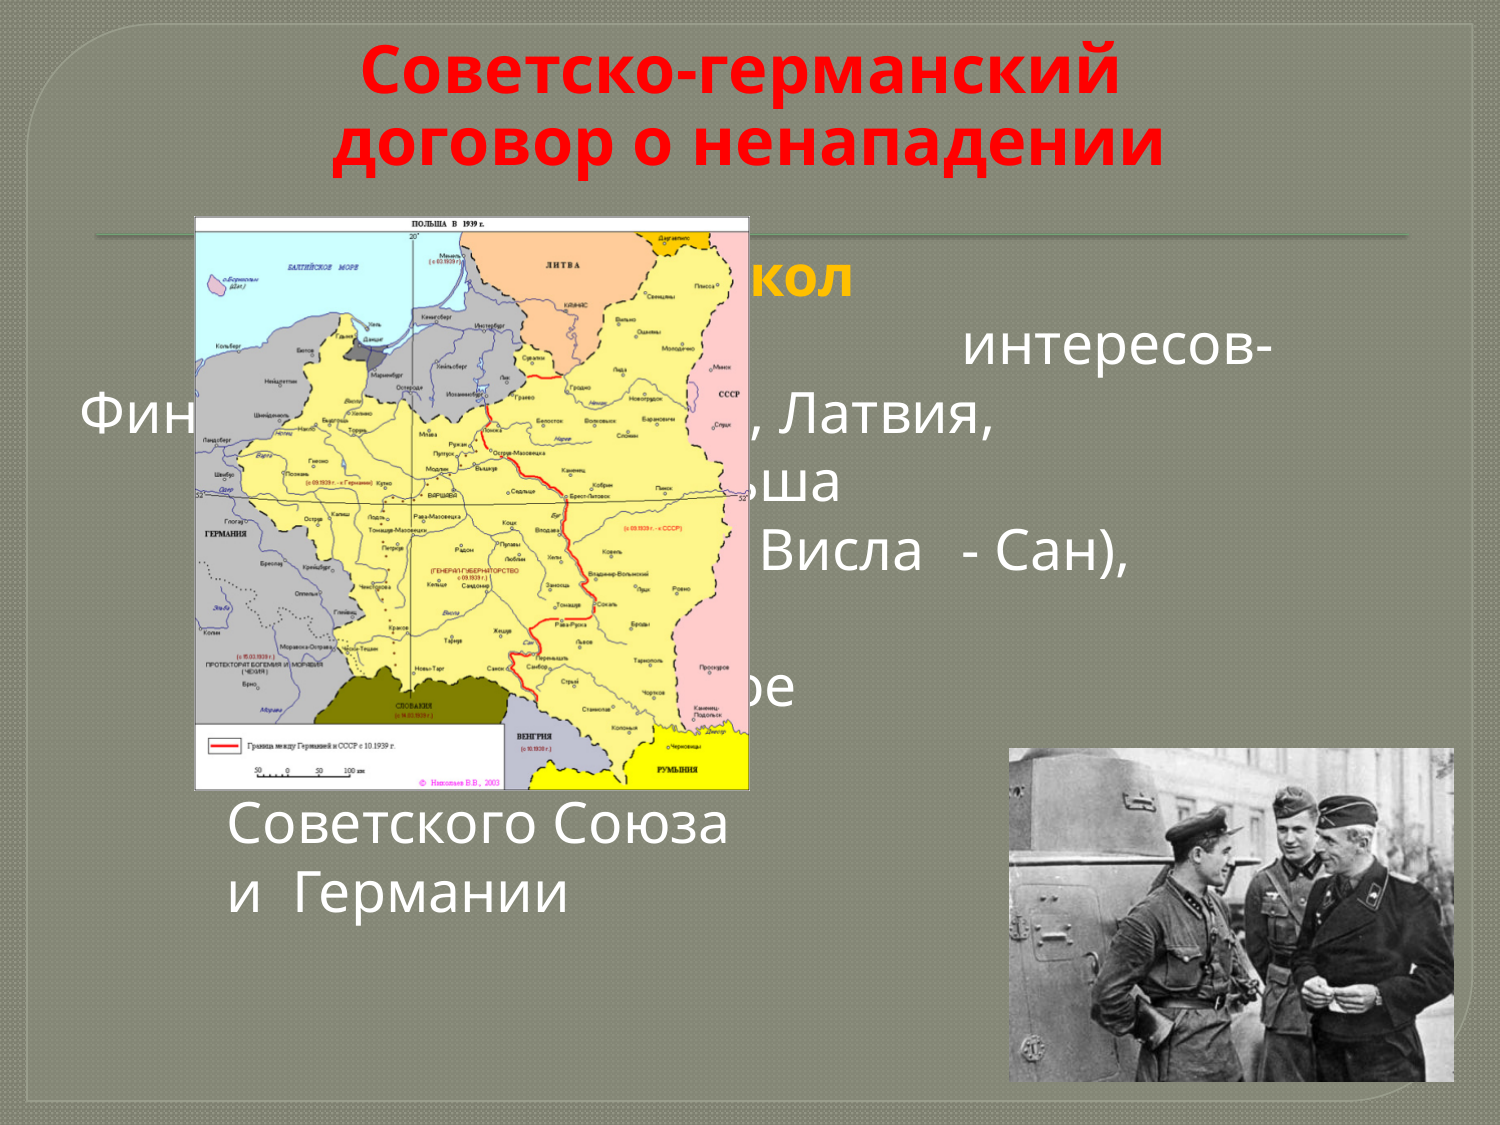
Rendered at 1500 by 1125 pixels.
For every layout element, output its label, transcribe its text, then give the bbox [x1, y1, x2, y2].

title Совет­ско-германский договор о ненападении [75, 78, 1425, 187]
picture [194, 216, 751, 792]
list Секретный протокол (в советскую зону интересов-Финляндия, Эстония, Латвия, Бессарабия и Польша по рекам Нарев — Висла - Сан), широкомасштабное сотрудничество Советского Союза и Германии [64, 231, 1500, 1125]
picture [1009, 748, 1454, 1082]
